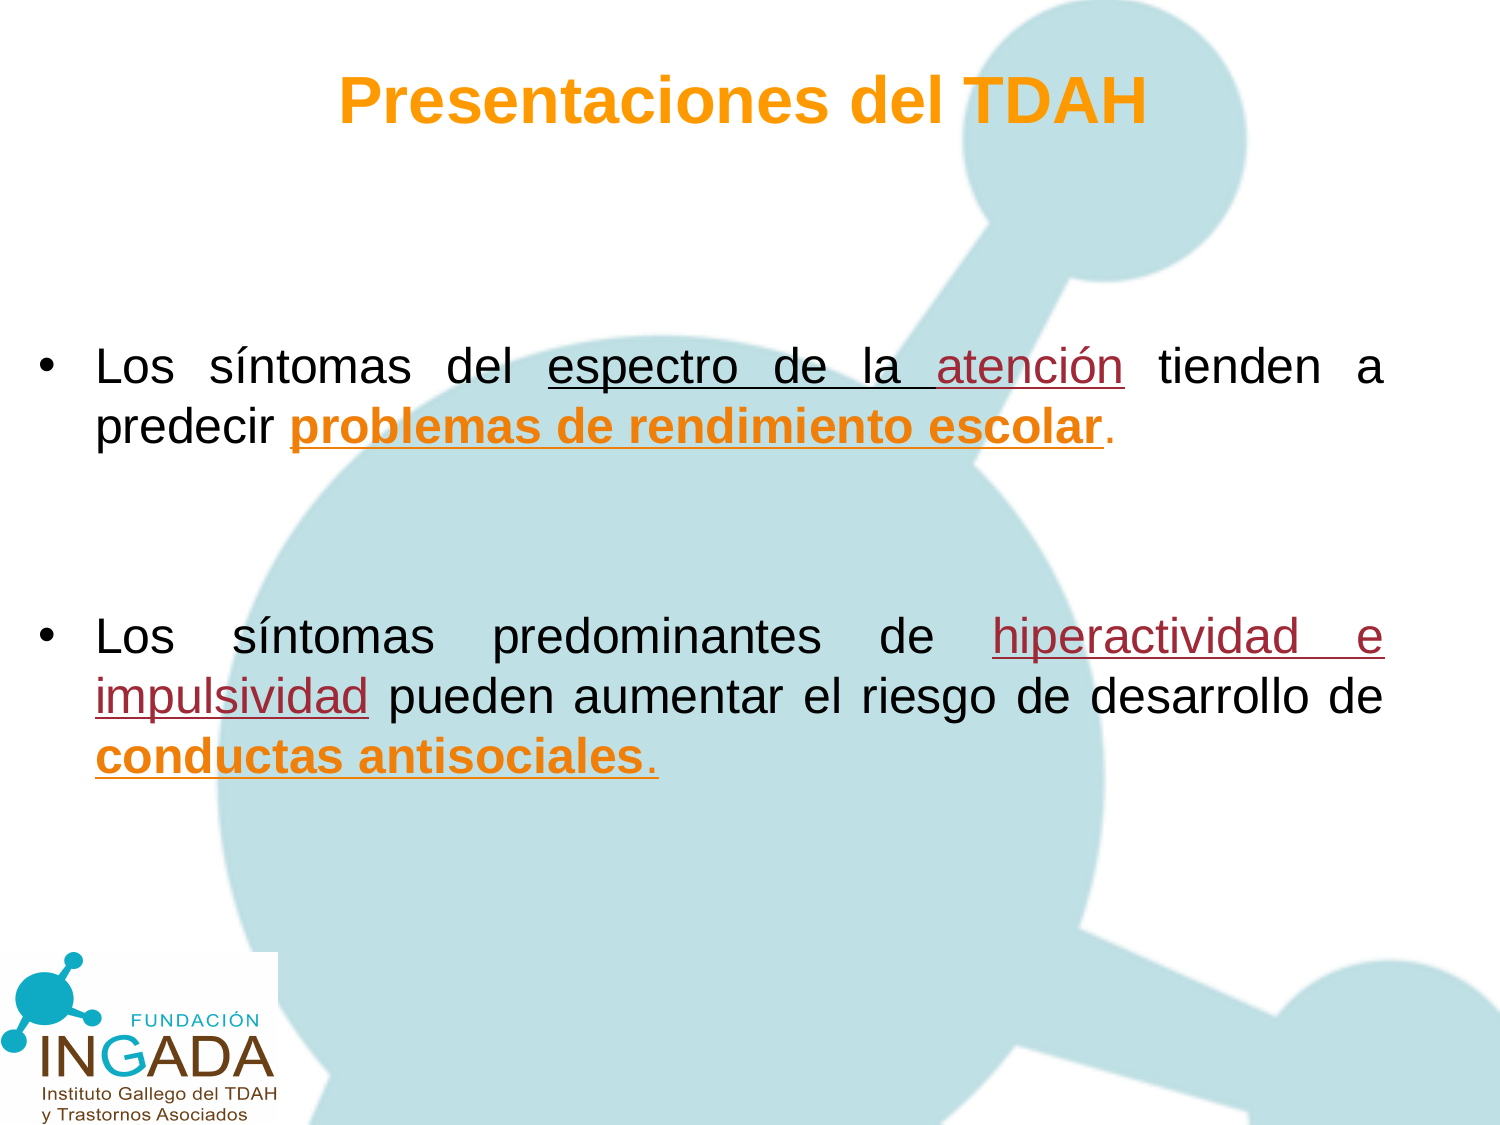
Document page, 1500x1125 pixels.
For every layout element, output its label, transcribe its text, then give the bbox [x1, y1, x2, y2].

list Los síntomas del espectro de la atención tienden a predecir problemas de rendimiento escolar. Los síntomas predominantes de hiperactividad e impulsividad pueden aumentar el riesgo de desarrollo de conductas antisociales. [23, 326, 1400, 929]
title Presentaciones del TDAH [75, 45, 1425, 149]
picture [1, 952, 278, 1124]
